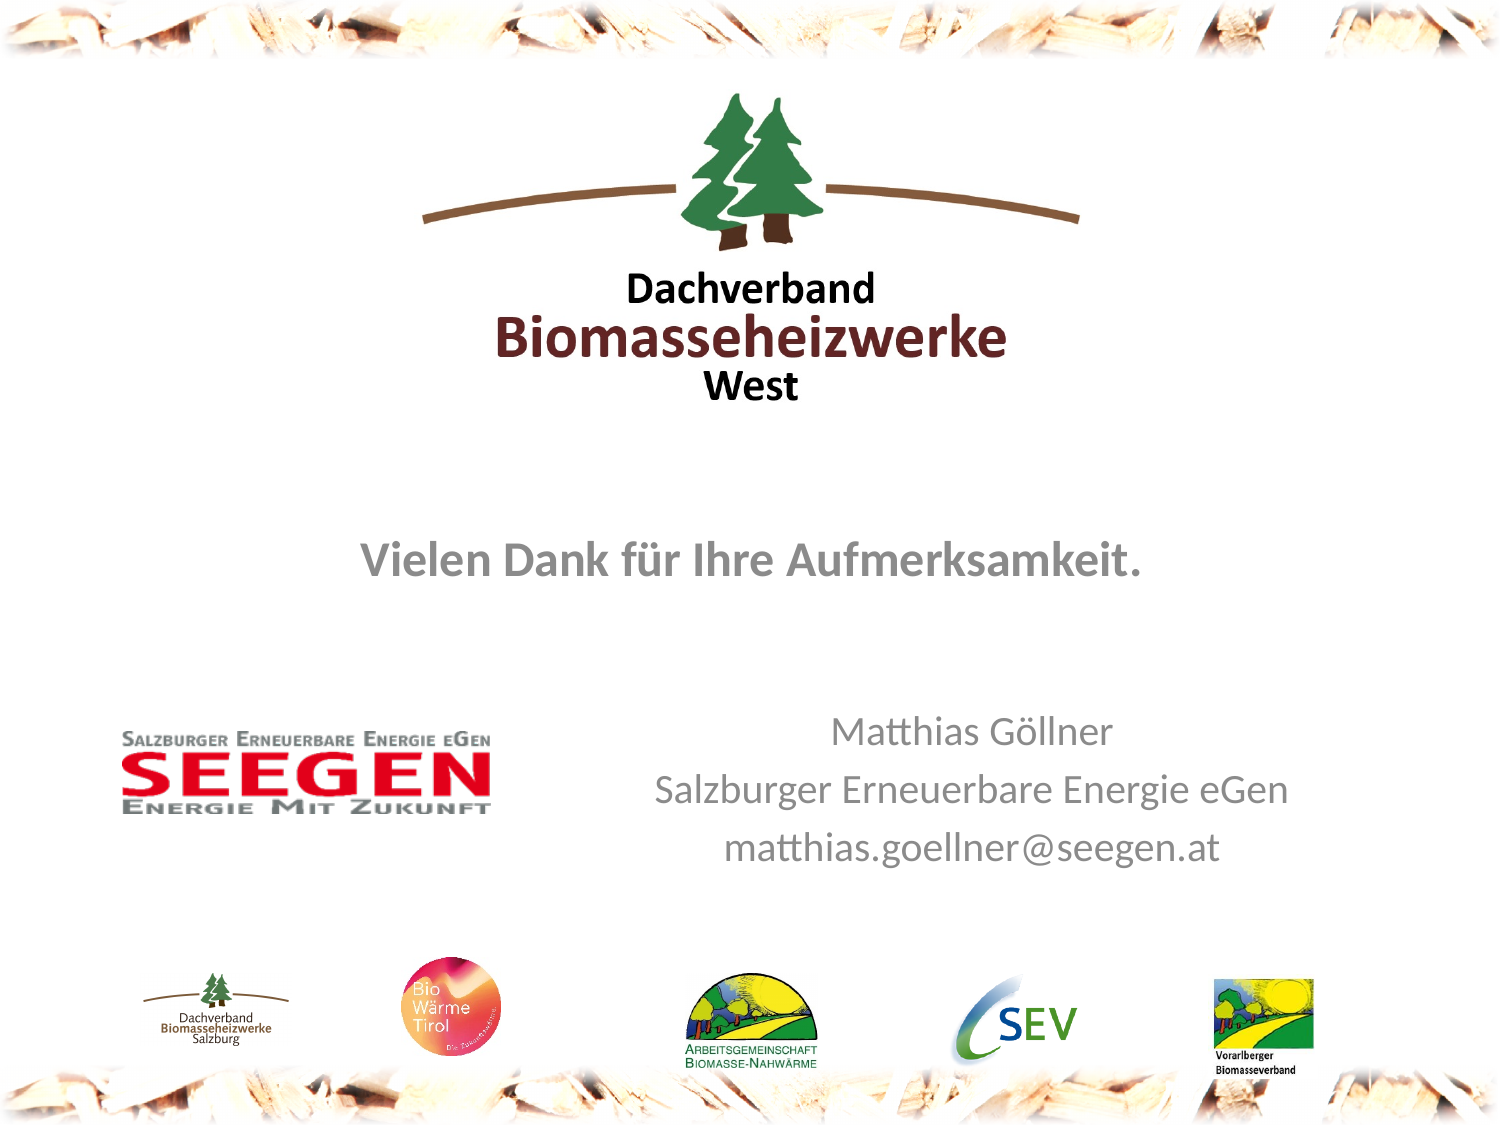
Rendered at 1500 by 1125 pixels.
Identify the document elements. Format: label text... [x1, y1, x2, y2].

picture [685, 973, 818, 1068]
picture [947, 974, 1080, 1069]
picture [1208, 974, 1318, 1079]
list Vielen Dank für Ihre Aufmerksamkeit. [114, 463, 1390, 594]
picture [140, 973, 292, 1046]
picture [122, 731, 491, 815]
picture [414, 89, 1086, 409]
picture [401, 957, 501, 1056]
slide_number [26, 23, 1476, 36]
list Matthias Göllner Salzburger Erneuerbare Energie eGen matthias.goellner@seegen.at [555, 656, 1390, 878]
